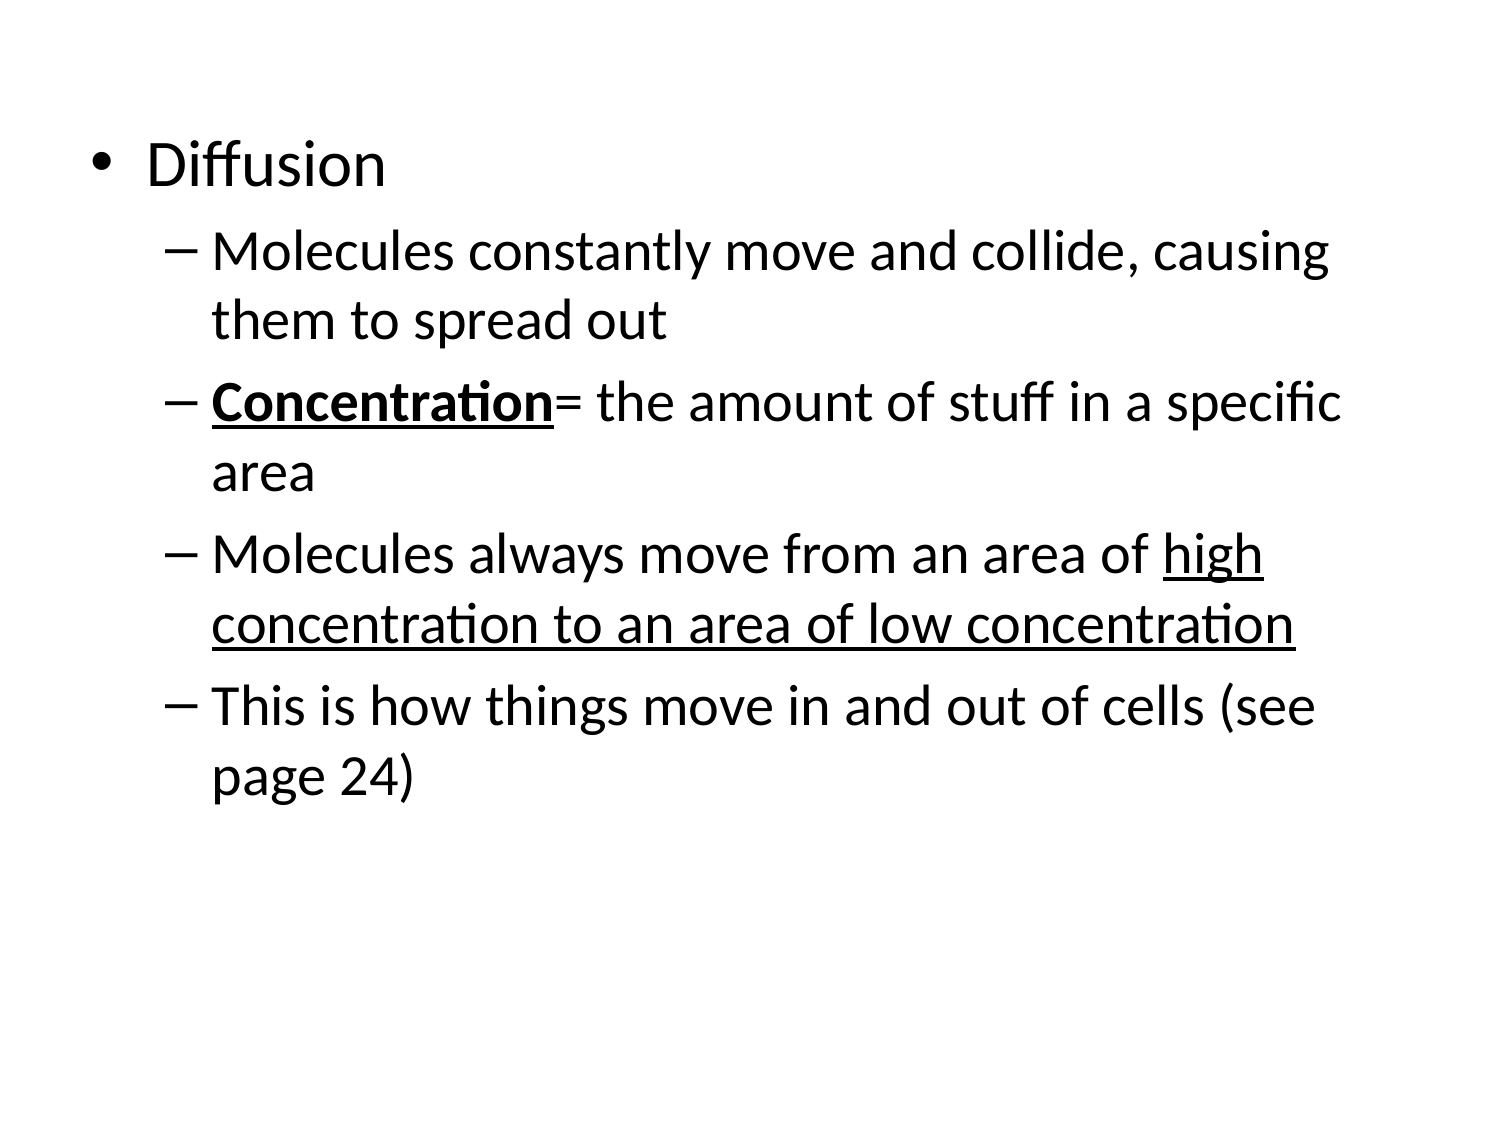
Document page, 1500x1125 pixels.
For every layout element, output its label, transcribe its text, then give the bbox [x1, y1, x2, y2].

list Diffusion Molecules constantly move and collide, causing them to spread out Concentration= the amount of stuff in a specific area Molecules always move from an area of high concentration to an area of low concentration This is how things move in and out of cells (see page 24) [75, 112, 1425, 1005]
